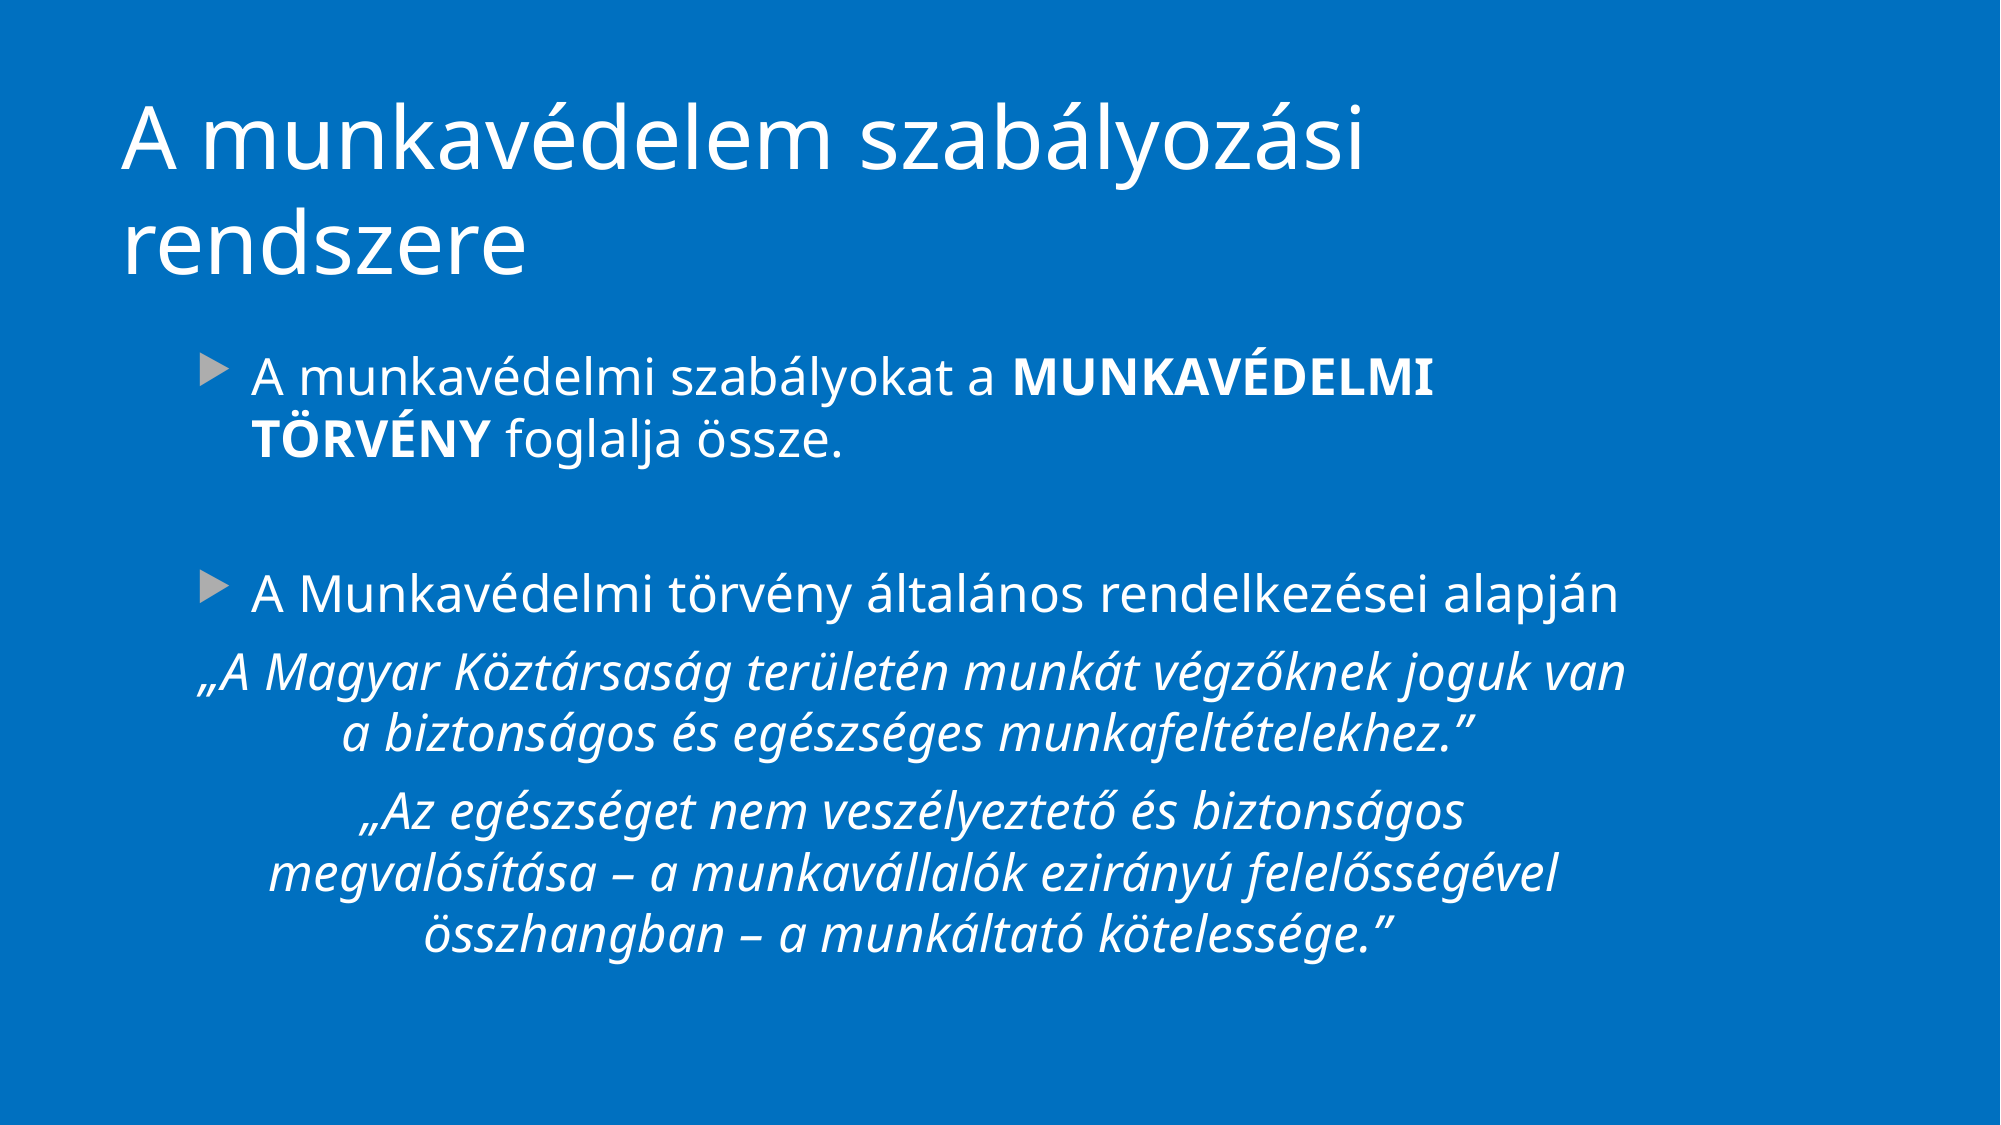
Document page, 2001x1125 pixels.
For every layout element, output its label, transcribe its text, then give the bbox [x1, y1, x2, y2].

list A munkavédelmi szabályokat a MUNKAVÉDELMI TÖRVÉNY foglalja össze. A Munkavédelmi törvény általános rendelkezései alapján „A Magyar Köztársaság területén munkát végzőknek joguk van a biztonságos és egészséges munkafeltételekhez.” „Az egészséget nem veszélyeztető és biztonságos megvalósítása – a munkavállalók ezirányú felelősségével összhangban – a munkáltató kötelessége.” [181, 336, 1649, 1025]
title A munkavédelem szabályozási rendszere [106, 74, 1649, 304]
